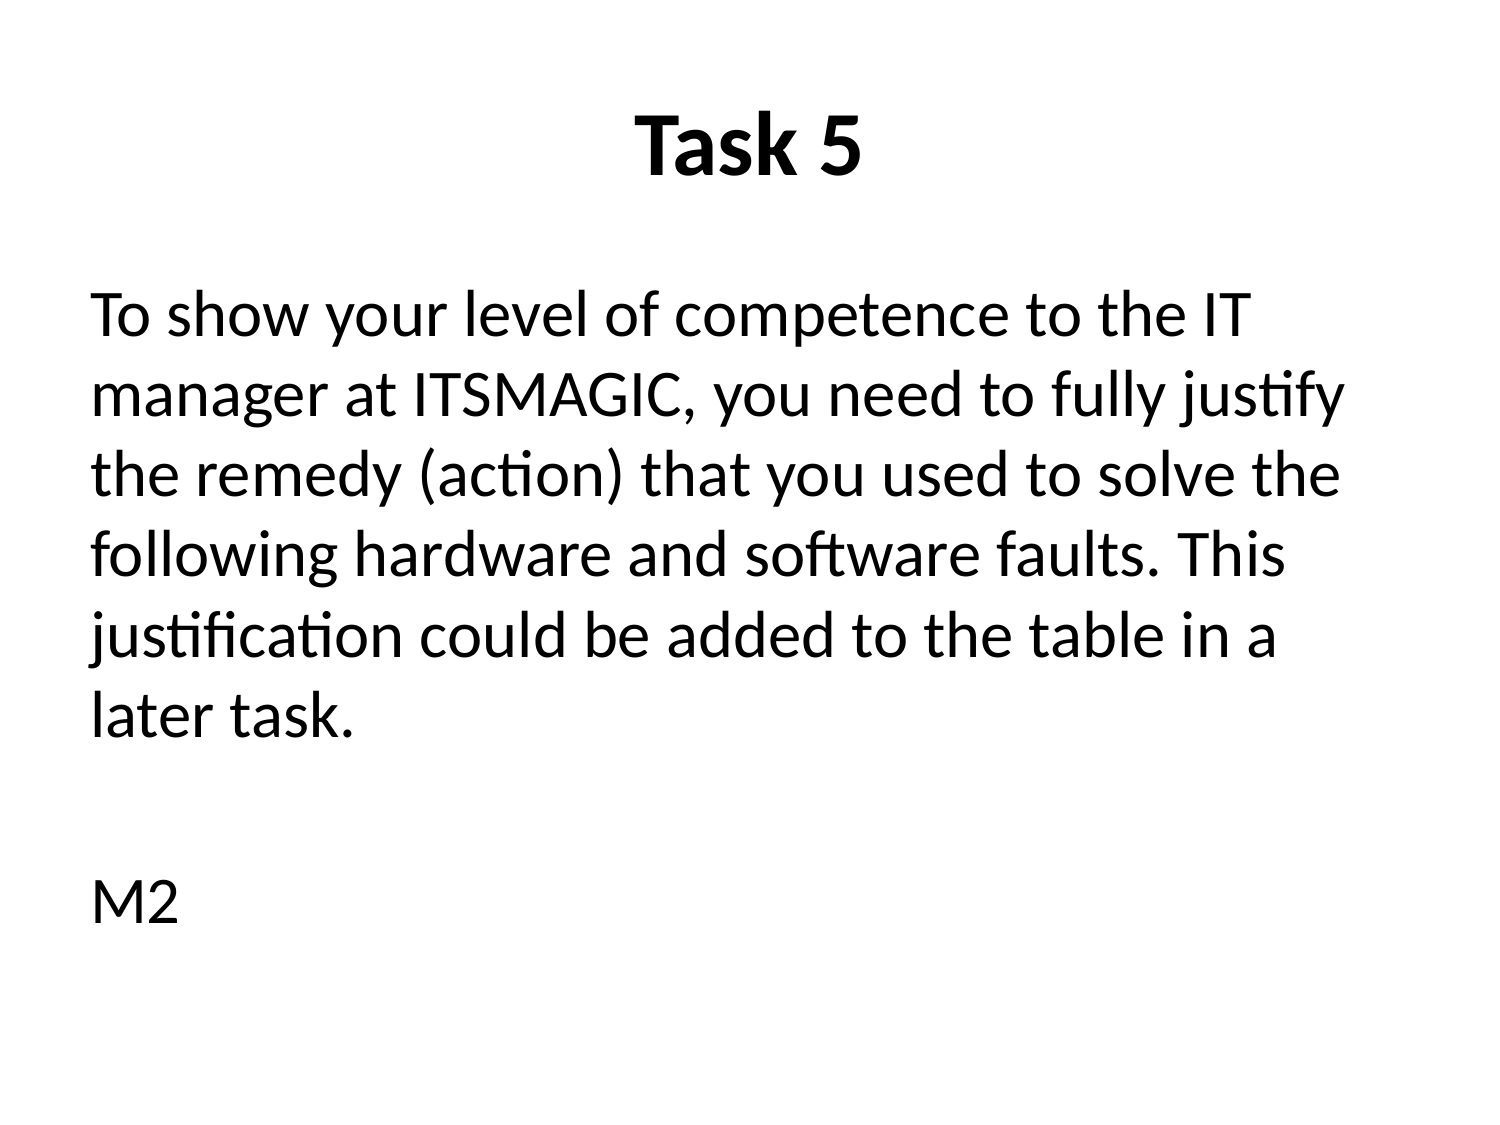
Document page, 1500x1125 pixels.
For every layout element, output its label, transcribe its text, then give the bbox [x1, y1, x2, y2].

title Task 5 [75, 45, 1425, 233]
list To show your level of competence to the IT manager at ITSMAGIC, you need to fully justify the remedy (action) that you used to solve the following hardware and software faults. This justification could be added to the table in a later task. M2 [75, 262, 1425, 1005]
